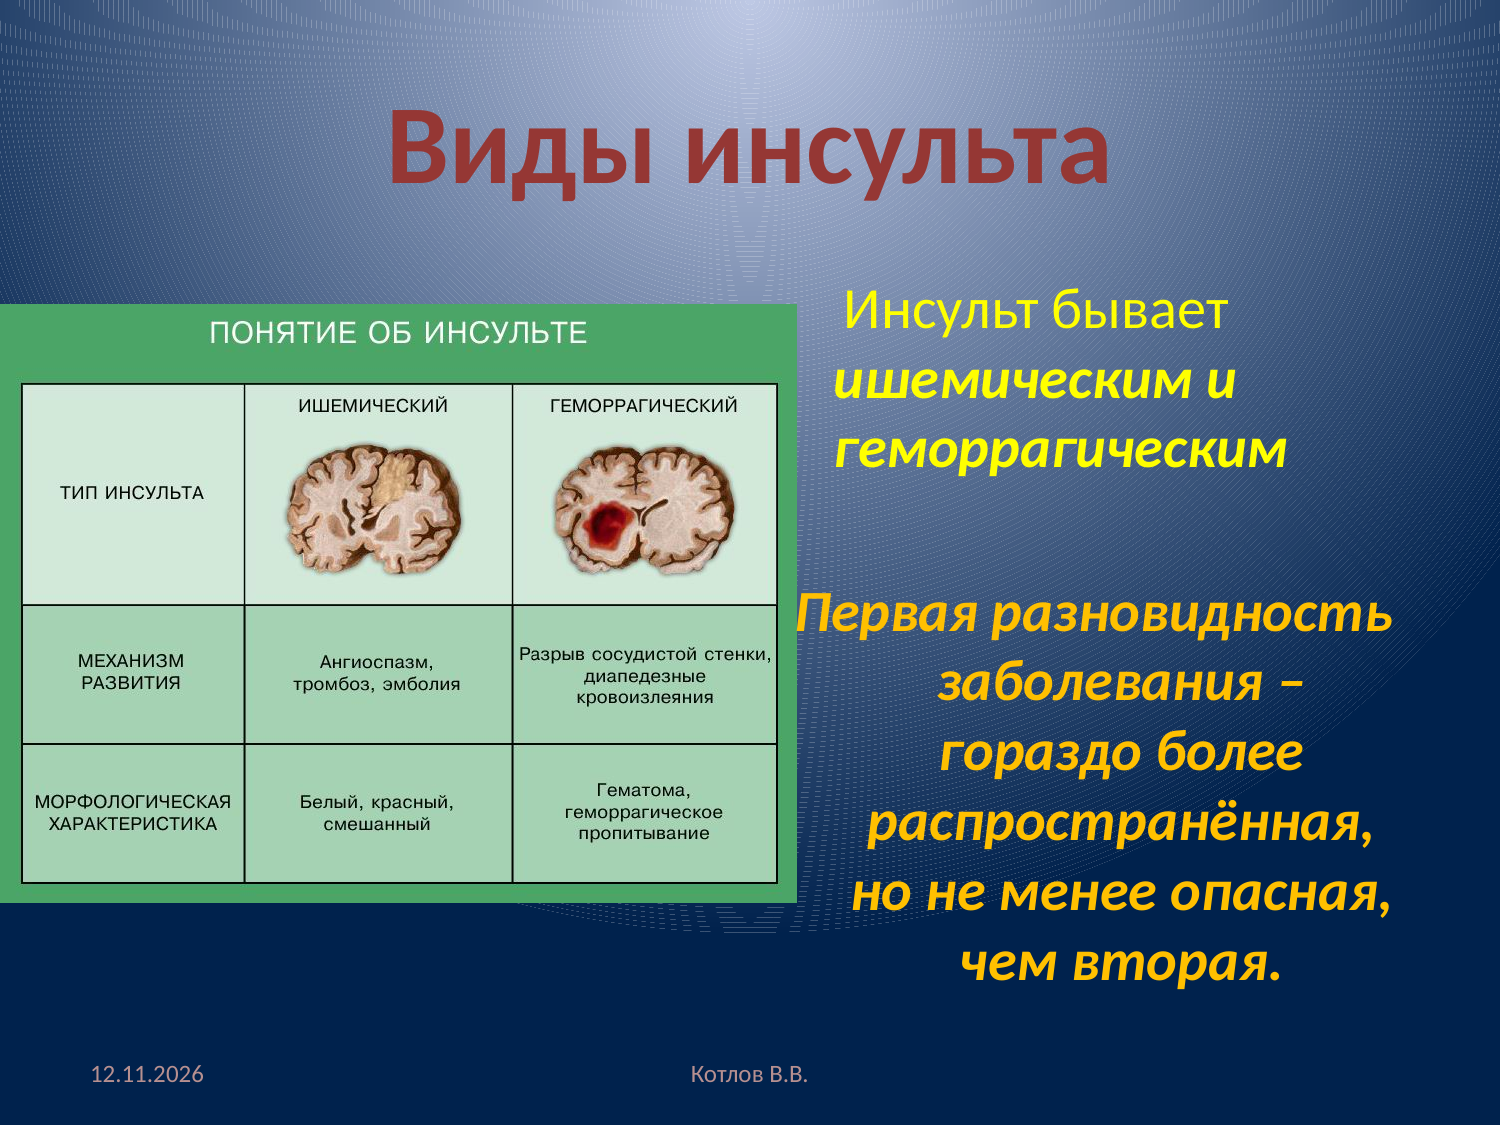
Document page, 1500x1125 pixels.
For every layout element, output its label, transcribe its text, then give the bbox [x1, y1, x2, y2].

list Инсульт бывает ишемическим и геморрагическим Первая разновидность заболевания – гораздо более распространённая, но не менее опасная, чем вторая. [762, 262, 1425, 1005]
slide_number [75, 1042, 425, 1103]
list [0, 304, 798, 903]
footer Котлов В.В. [512, 1042, 988, 1103]
title Виды инсульта [75, 45, 1425, 233]
